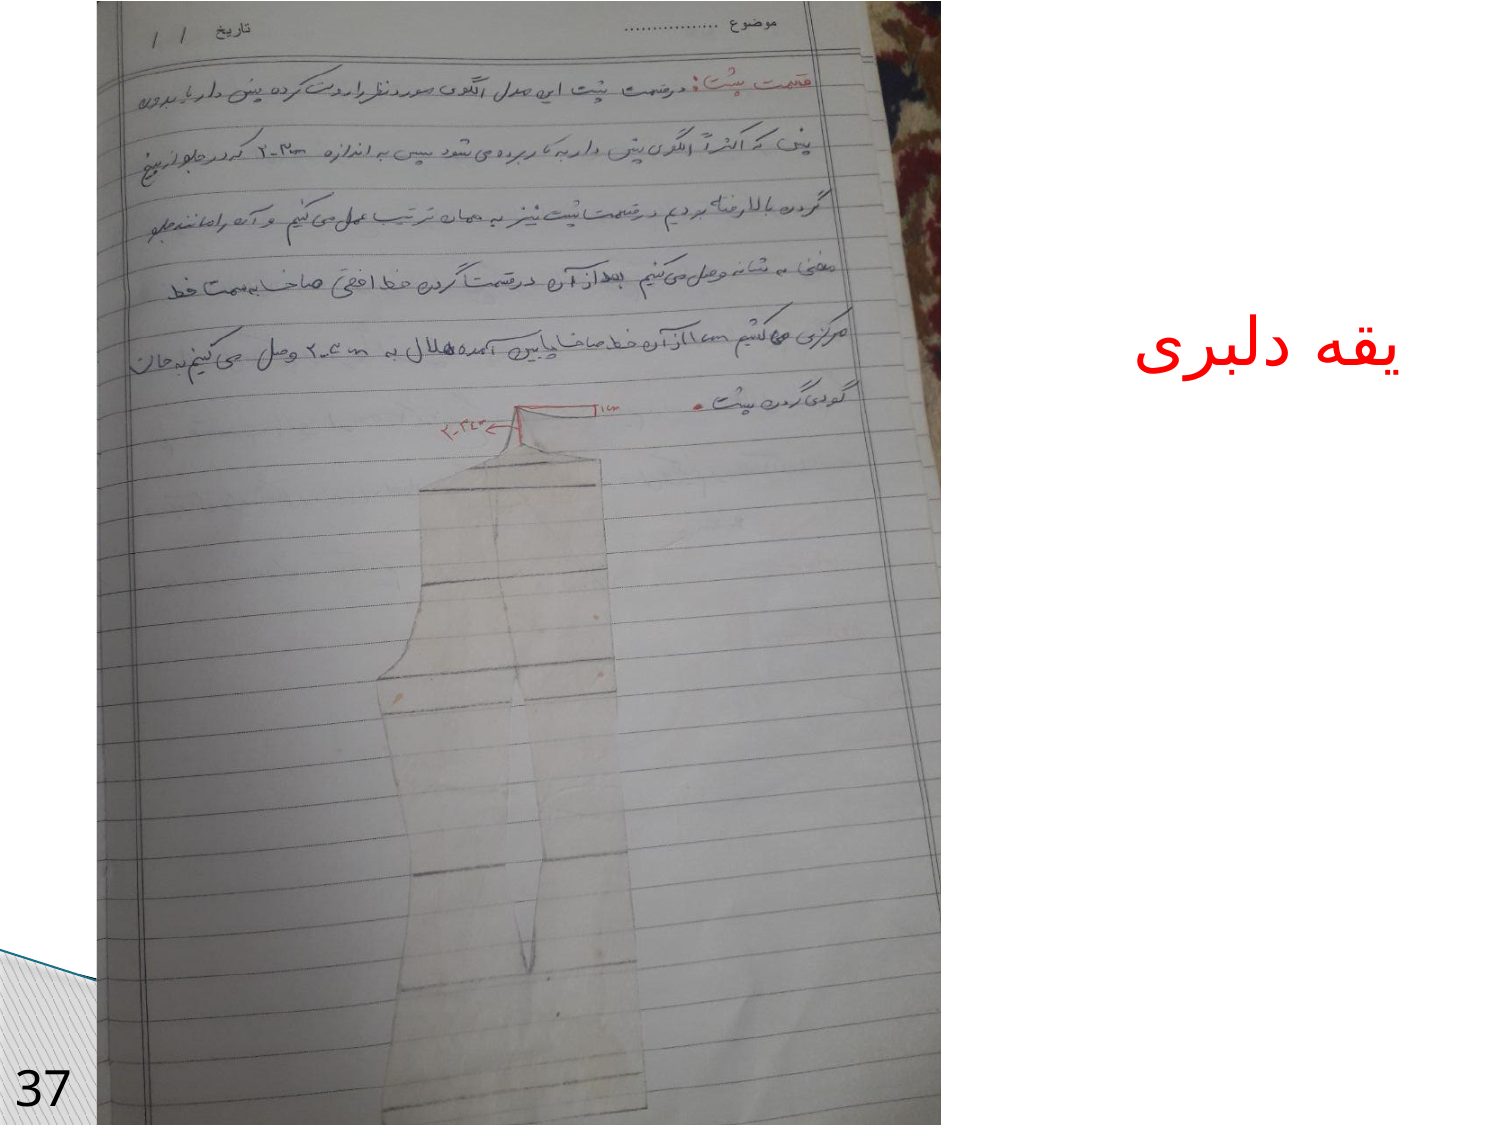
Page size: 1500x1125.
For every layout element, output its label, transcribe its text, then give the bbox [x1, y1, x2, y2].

picture [0, 2, 1082, 1124]
text_box 37 [0, 1049, 96, 1124]
text_box یقه دلبری [1087, 291, 1417, 387]
